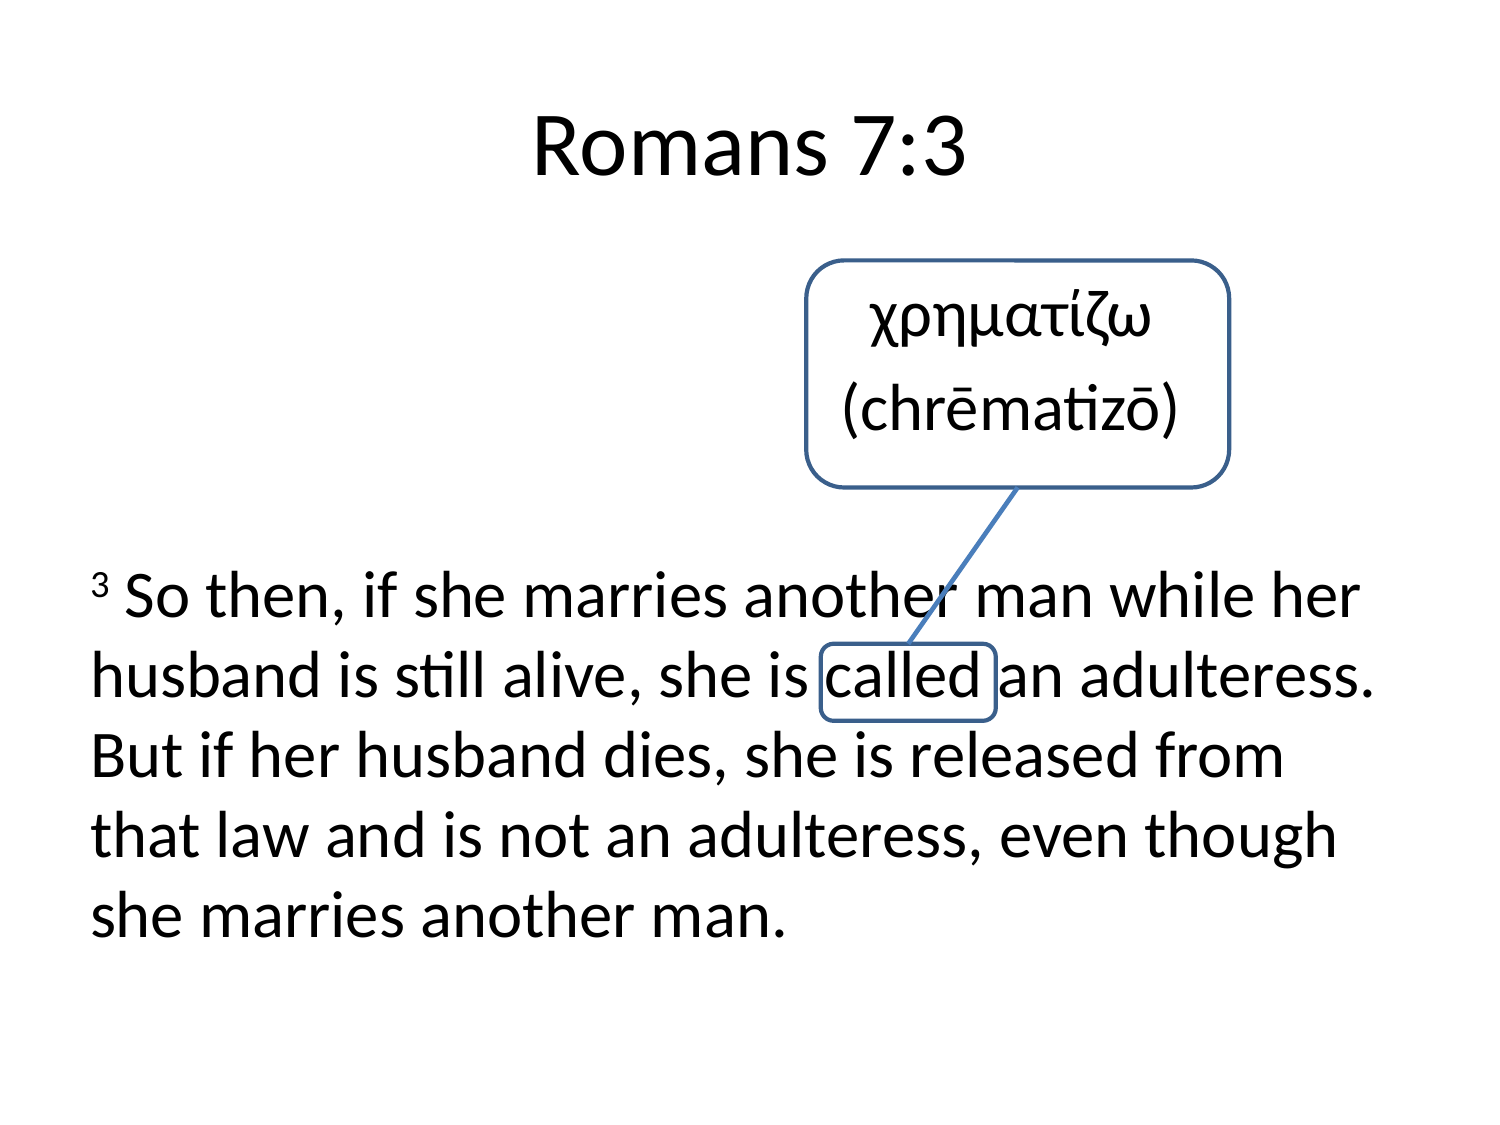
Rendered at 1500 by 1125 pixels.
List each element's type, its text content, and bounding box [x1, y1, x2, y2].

text_box [818, 641, 998, 723]
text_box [908, 487, 1018, 644]
list χρηματίζω (chrēmatizō) 3 So then, if she marries another man while her husband is still alive, she is called an adulteress. But if her husband dies, she is released from that law and is not an adulteress, even though she marries another man. [75, 262, 1425, 1005]
title Romans 7:3 [75, 45, 1425, 233]
text_box [804, 258, 1232, 490]
